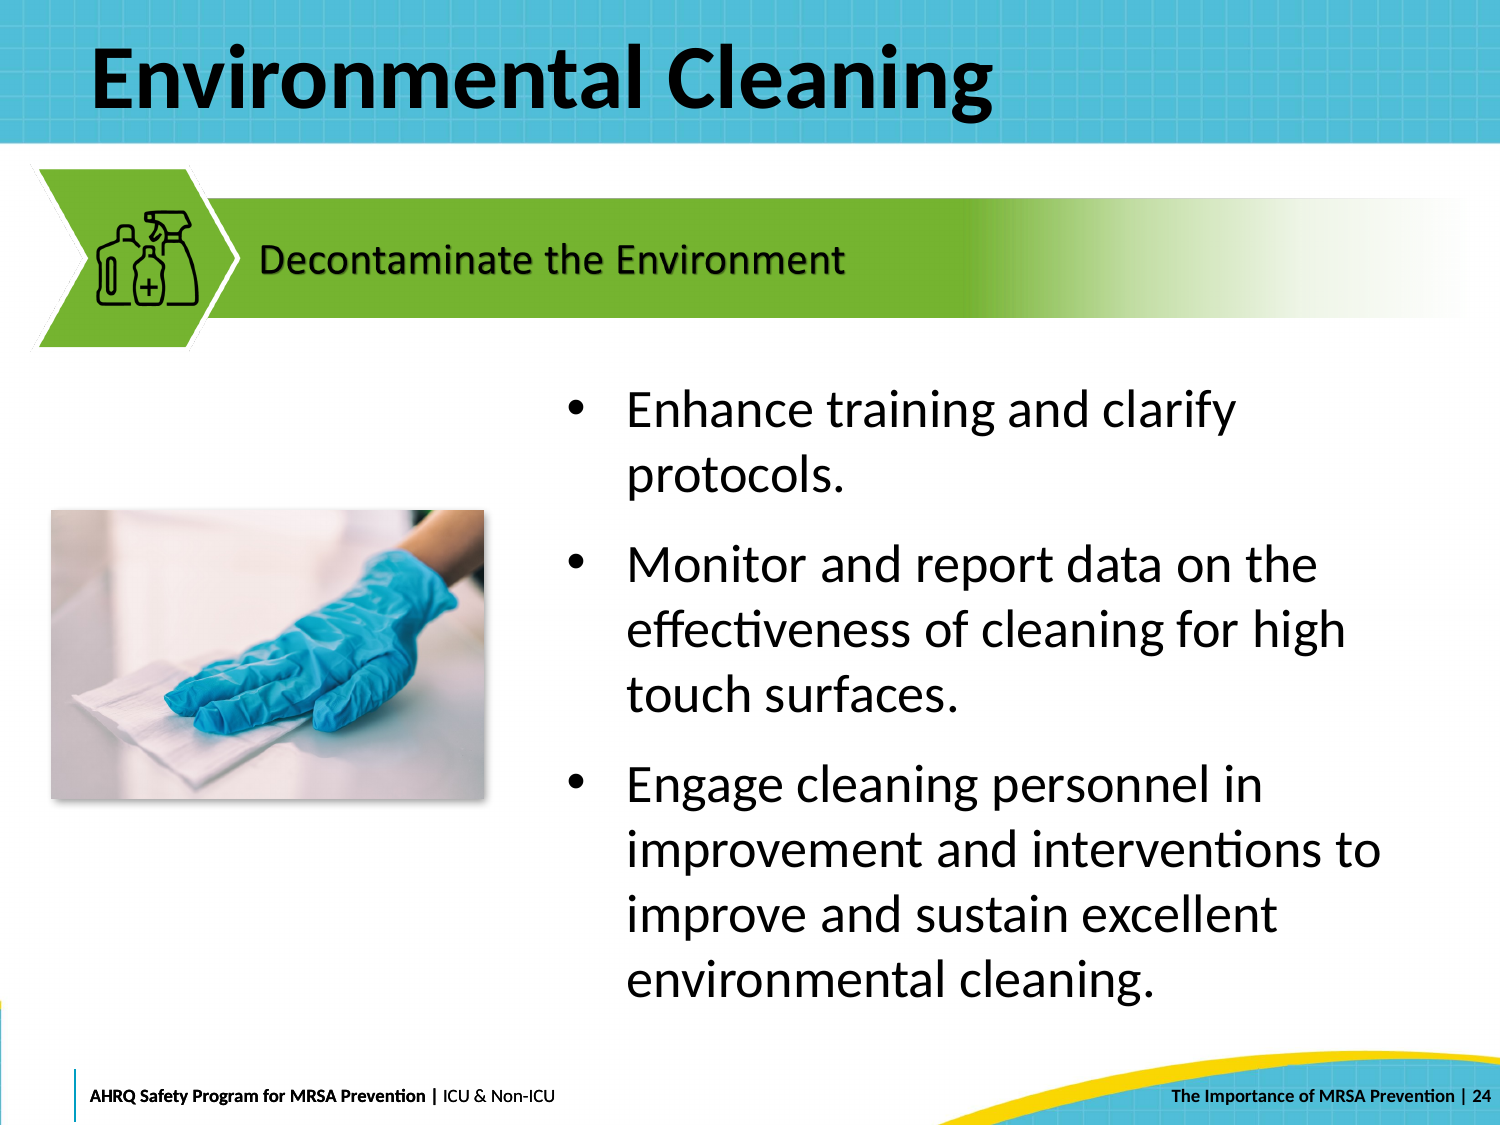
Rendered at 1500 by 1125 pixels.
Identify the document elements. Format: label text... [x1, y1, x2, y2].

picture [0, 0, 1500, 1125]
slide_number | 24 [1455, 1065, 1500, 1125]
title Environmental Cleaning [75, 0, 1425, 150]
list Enhance training and clarify protocols. Monitor and report data on the effectiveness of cleaning for high touch surfaces. Engage cleaning personnel in improvement and interventions to improve and sustain excellent environmental cleaning. [551, 366, 1425, 1066]
